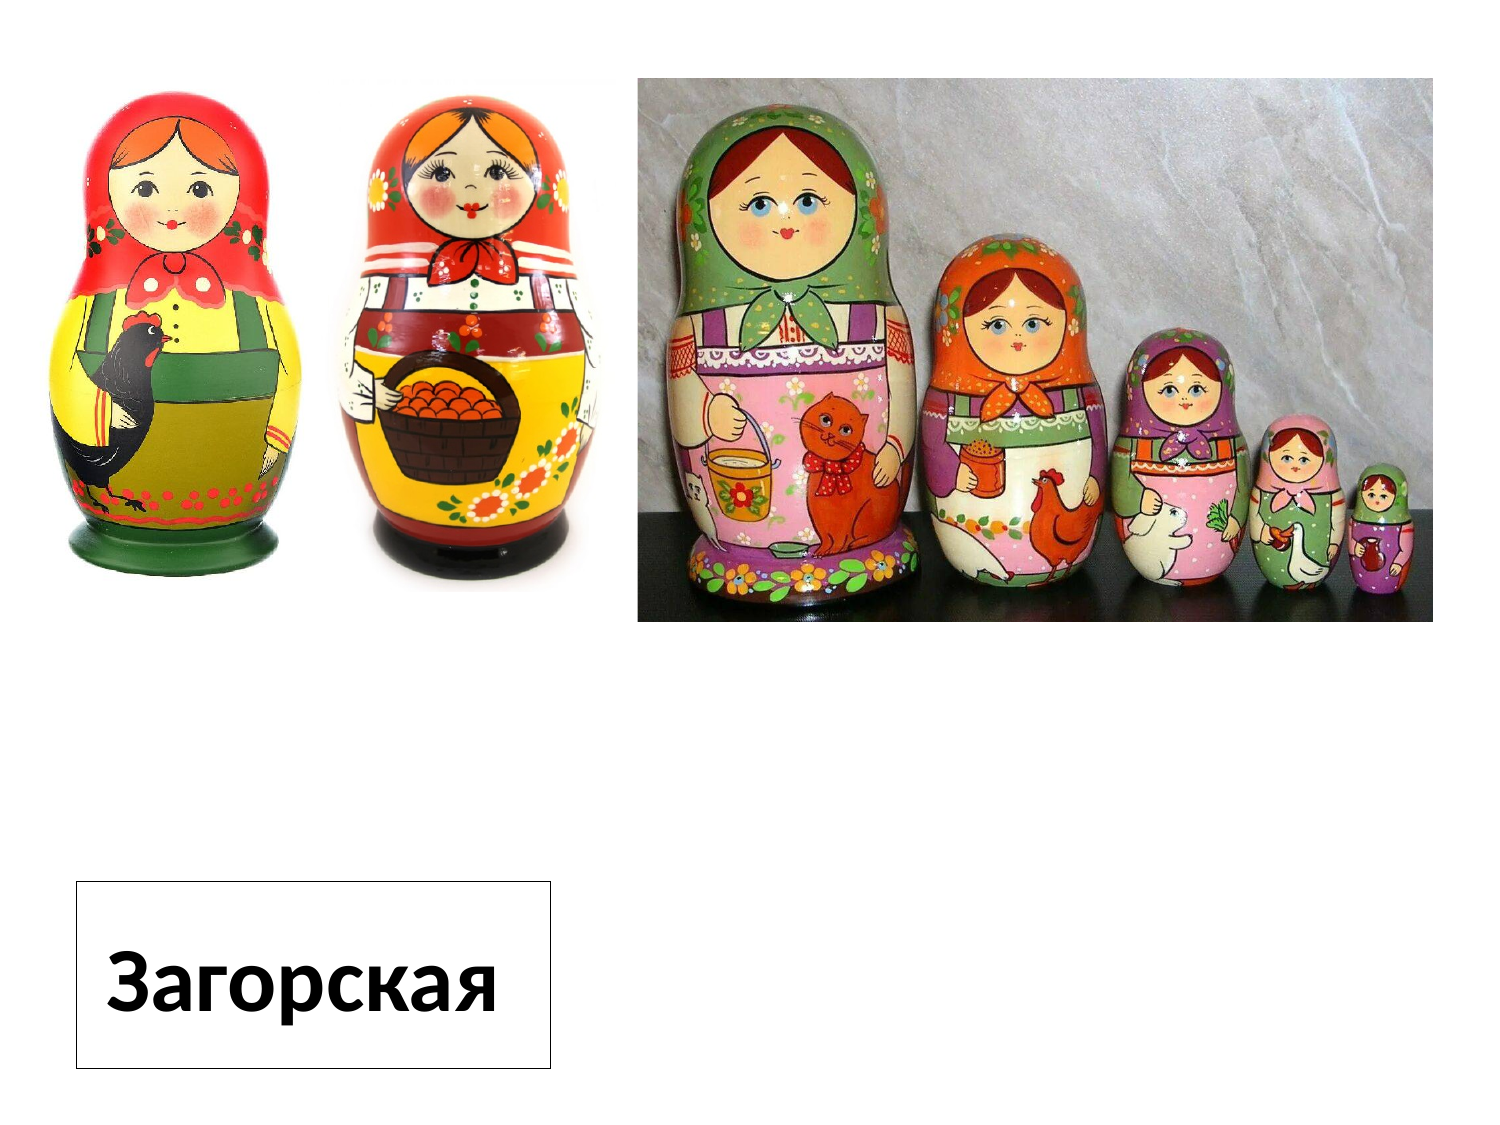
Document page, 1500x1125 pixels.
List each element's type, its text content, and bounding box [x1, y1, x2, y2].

picture [29, 77, 616, 592]
picture [637, 77, 1434, 622]
title Загорская [76, 881, 551, 1069]
